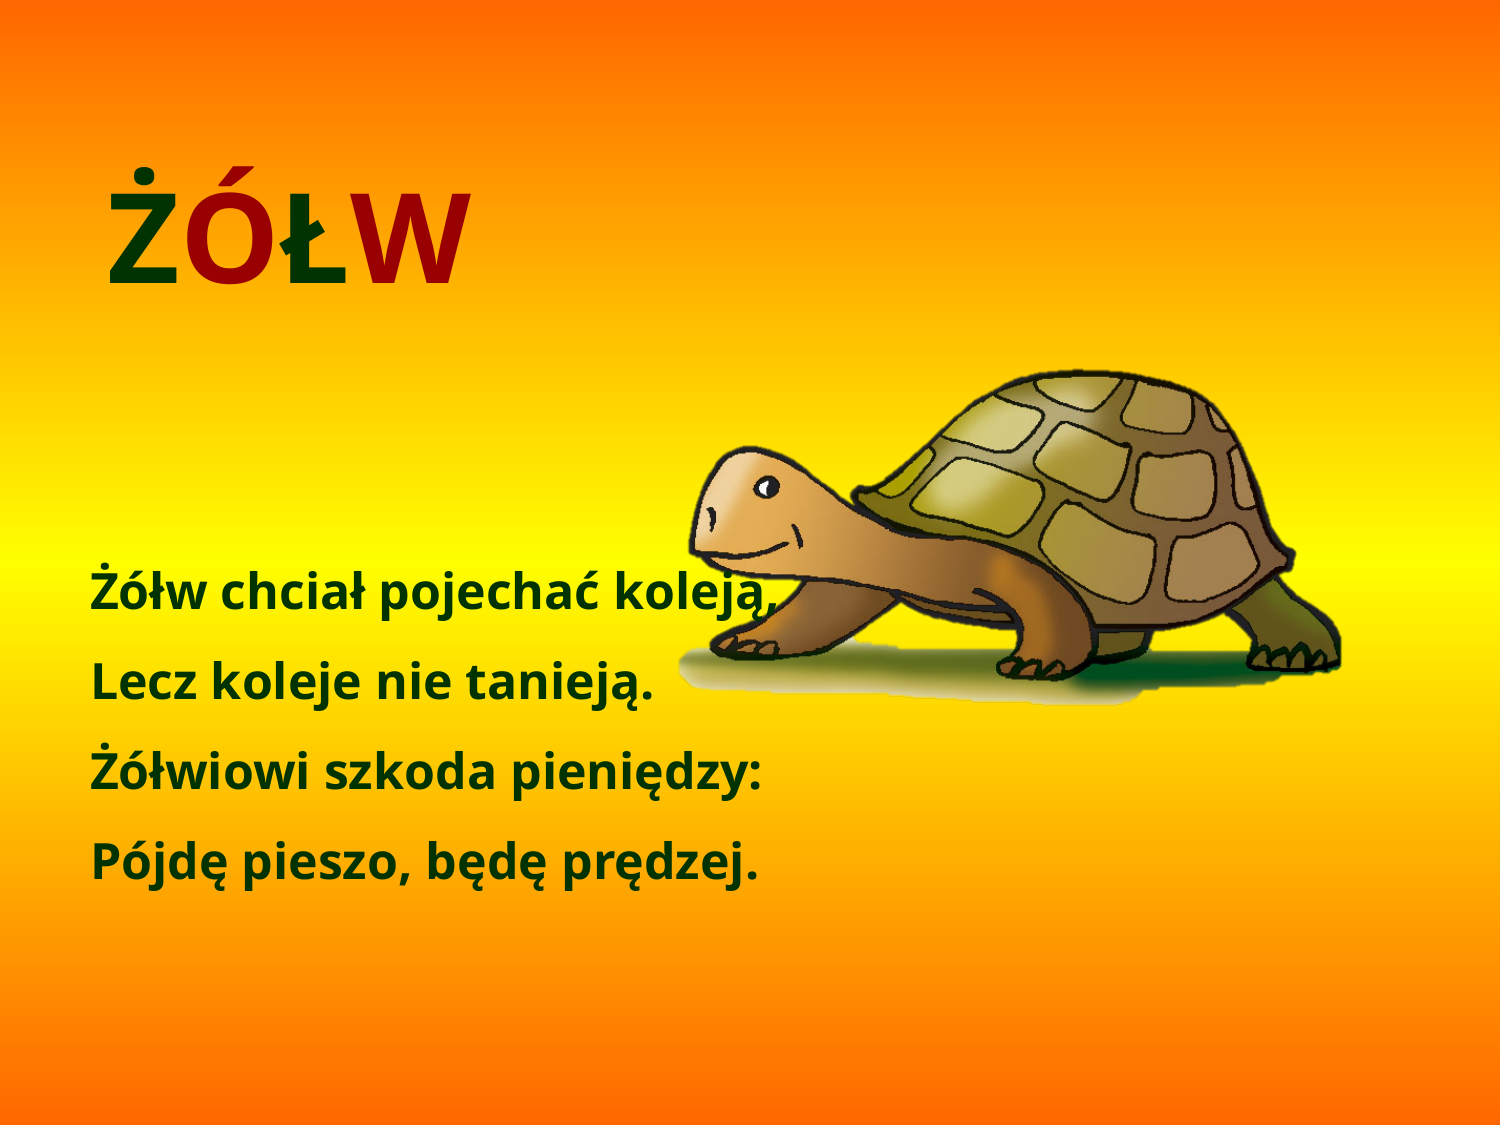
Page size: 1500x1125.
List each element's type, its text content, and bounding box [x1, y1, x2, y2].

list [586, 298, 1426, 752]
title ŻÓŁW [92, 125, 587, 317]
list Żółw chciał pojechać koleją, Lecz koleje nie tanieją. Żółwiowi szkoda pieniędzy: Pójdę pieszo, będę prędzej. [74, 522, 890, 924]
